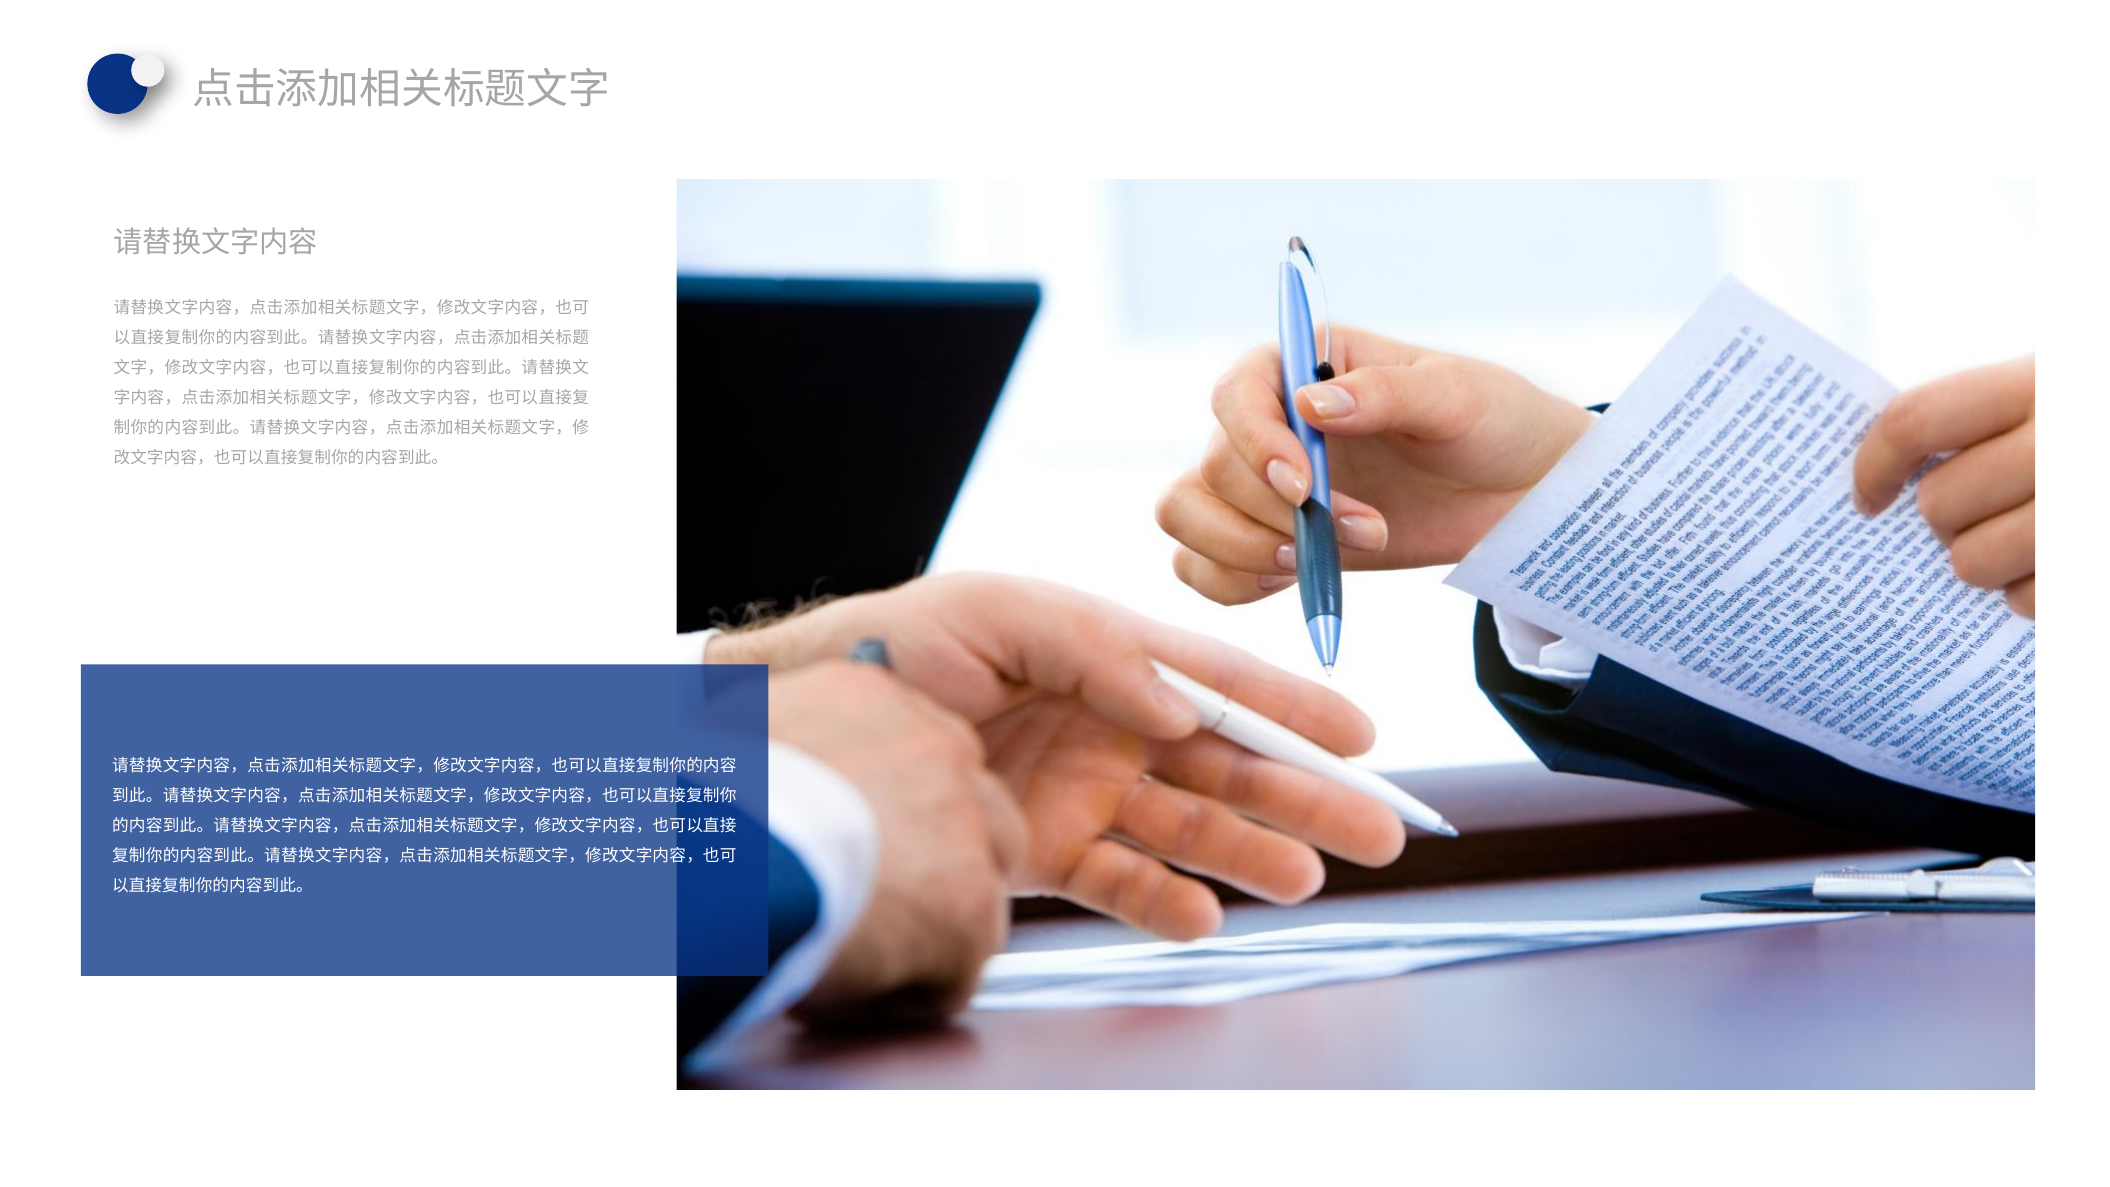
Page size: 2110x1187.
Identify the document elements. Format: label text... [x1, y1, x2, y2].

text_box 点击添加相关标题文字 [176, 53, 680, 114]
text_box [676, 179, 2036, 1090]
text_box [86, 52, 142, 115]
text_box 请替换文字内容，点击添加相关标题文字，修改文字内容，也可以直接复制你的内容到此。请替换文字内容，点击添加相关标题文字，修改文字内容，也可以直接复制你的内容到此。请替换文字内容，点击添加相关标题文字，修改文字内容，也可以直接复制你的内容到此。请替换文字内容，点击添加相关标题文字，修改文字内容，也可以直接复制你的内容到此。 [97, 279, 606, 523]
text_box [130, 52, 166, 88]
text_box 请替换文字内容 [97, 215, 403, 274]
text_box 请替换文字内容，点击添加相关标题文字，修改文字内容，也可以直接复制你的内容到此。请替换文字内容，点击添加相关标题文字，修改文字内容，也可以直接复制你的内容到此。请替换文字内容，点击添加相关标题文字，修改文字内容，也可以直接复制你的内容到此。请替换文字内容，点击添加相关标题文字，修改文字内容，也可以直接复制你的内容到此。 [80, 664, 769, 976]
